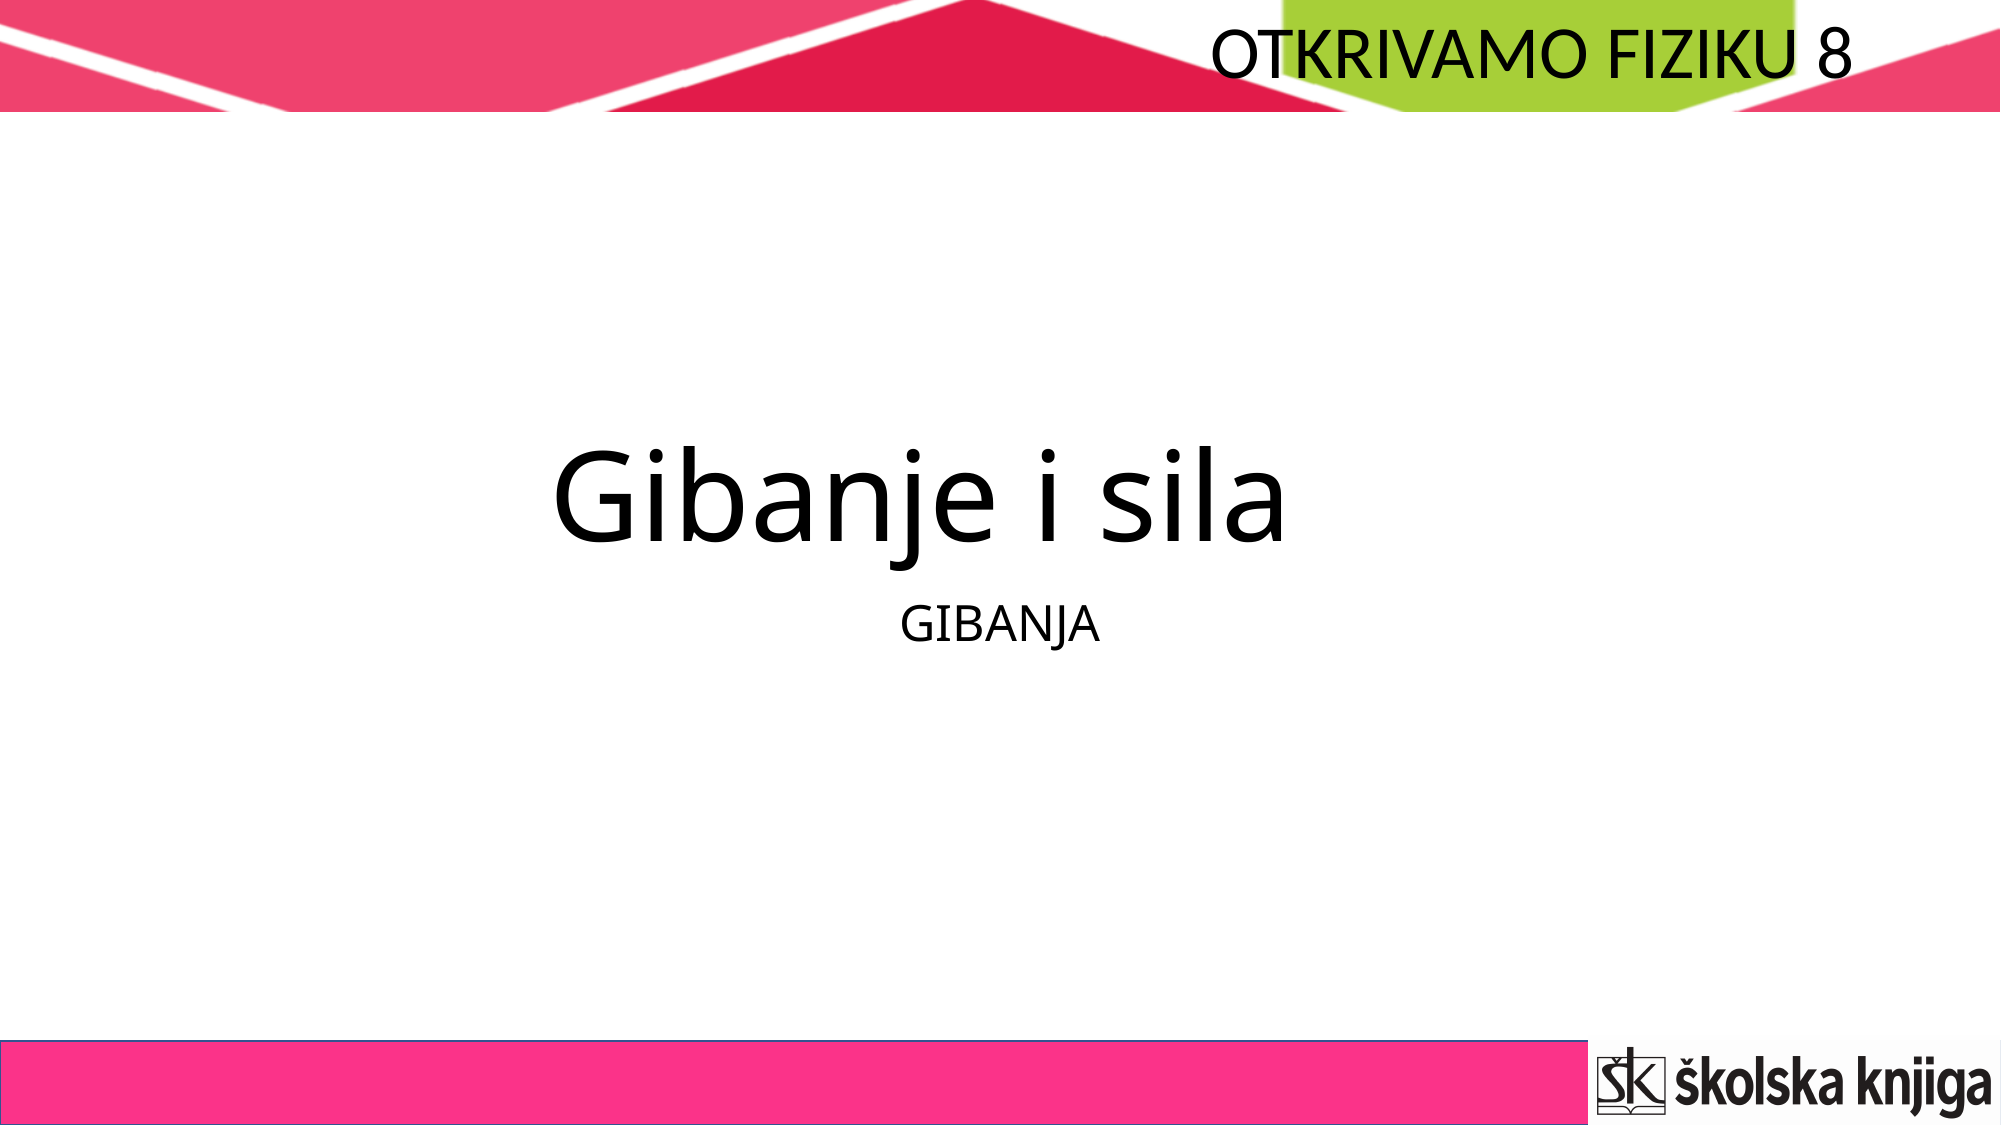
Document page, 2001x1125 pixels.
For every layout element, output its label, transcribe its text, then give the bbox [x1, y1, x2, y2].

picture [0, 0, 2000, 112]
title Gibanje i sila [249, 184, 1750, 576]
picture [1588, 1035, 2000, 1125]
subtitle GIBANJA [249, 590, 1750, 863]
